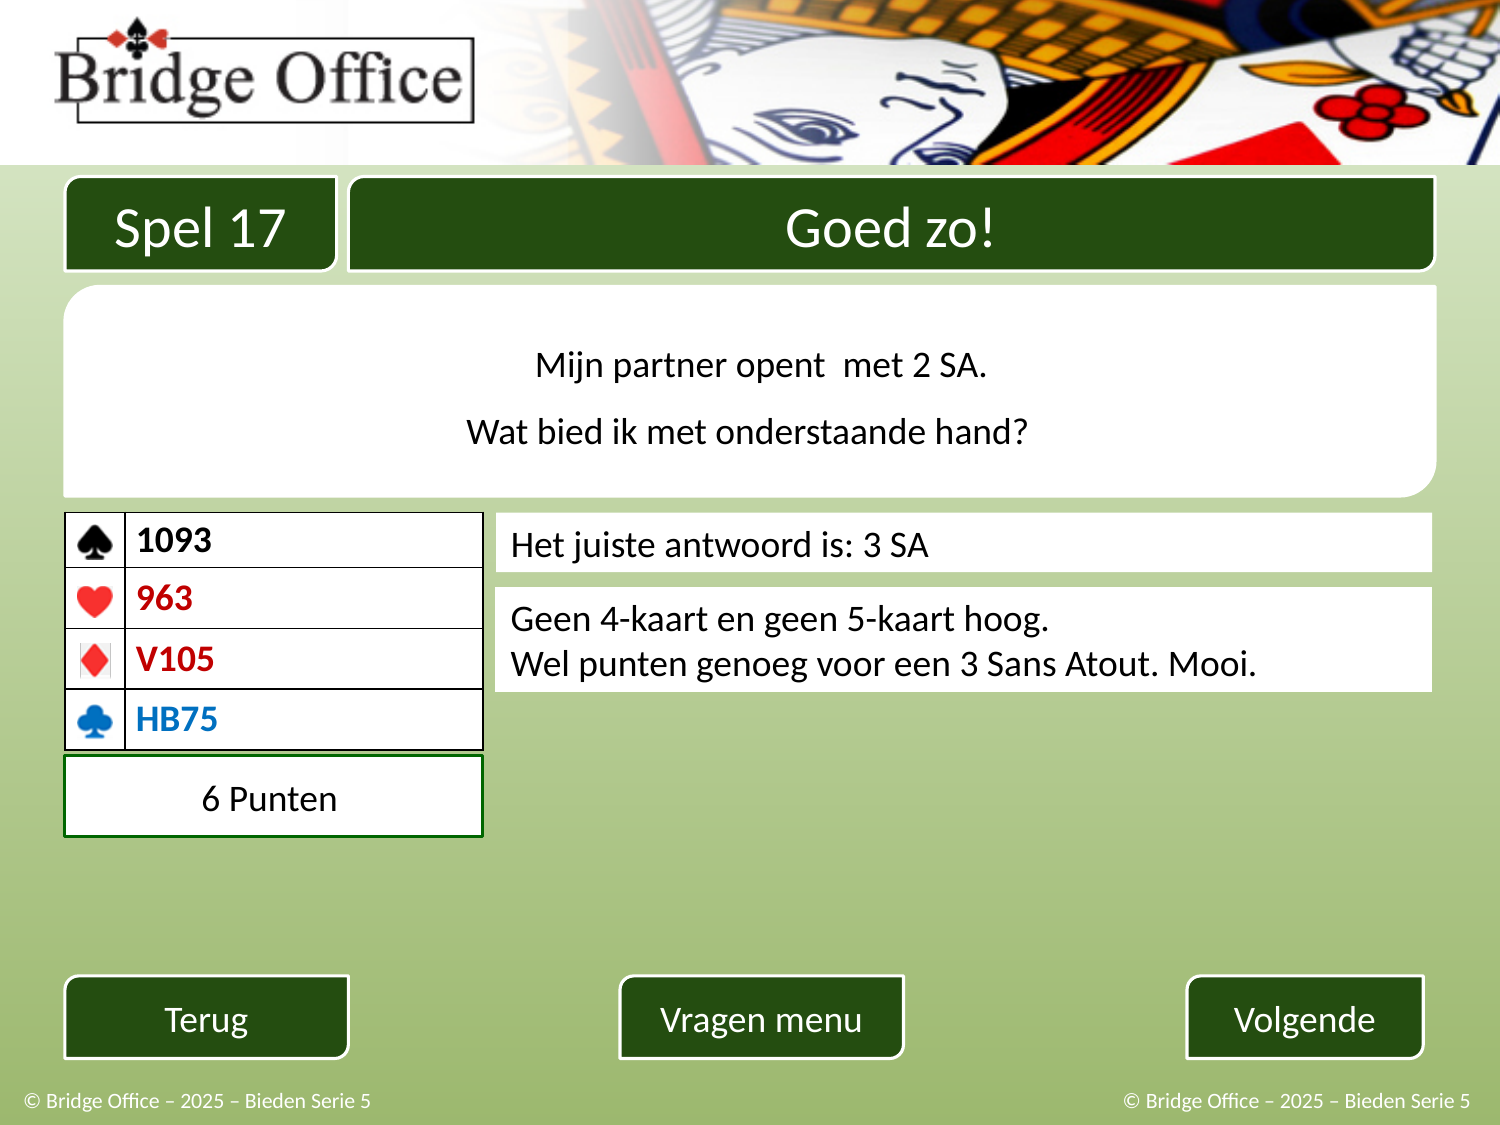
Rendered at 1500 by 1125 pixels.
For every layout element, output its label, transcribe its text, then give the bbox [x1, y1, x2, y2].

text_box Spel 17 [63, 179, 339, 273]
table_header 1093 [126, 513, 482, 567]
table_cell [66, 568, 124, 628]
text_box © Bridge Office – 2025 – Bieden Serie 5 [1107, 1079, 1500, 1121]
picture [77, 524, 114, 561]
table_cell [66, 690, 124, 749]
text_box Geen 4-kaart en geen 5-kaart hoog. Wel punten genoeg voor een 3 Sans Atout. Mooi. [495, 587, 1432, 692]
picture [0, 0, 1500, 166]
text_box © Bridge Office – 2025 – Bieden Serie 5 [8, 1079, 393, 1121]
text_box Goed zo! [346, 179, 1437, 273]
text_box Vragen menu [618, 974, 906, 1061]
table_cell 963 [126, 568, 482, 628]
text_box Terug [63, 974, 350, 1061]
text_box Het juiste antwoord is: 3 SA [496, 512, 1433, 573]
text_box 6 Punten [63, 754, 484, 838]
text_box Wat bied ik met onderstaande hand? [451, 399, 1072, 460]
text_box Mijn partner opent met 2 SA. [508, 332, 1015, 393]
text_box Volgende [1185, 974, 1425, 1061]
table_cell HB75 [126, 690, 482, 749]
picture [77, 703, 114, 740]
picture [77, 643, 114, 679]
text_box [63, 284, 1437, 498]
table_cell [66, 629, 124, 688]
picture [77, 585, 114, 618]
table_cell V105 [126, 629, 482, 688]
table_header [66, 513, 124, 567]
